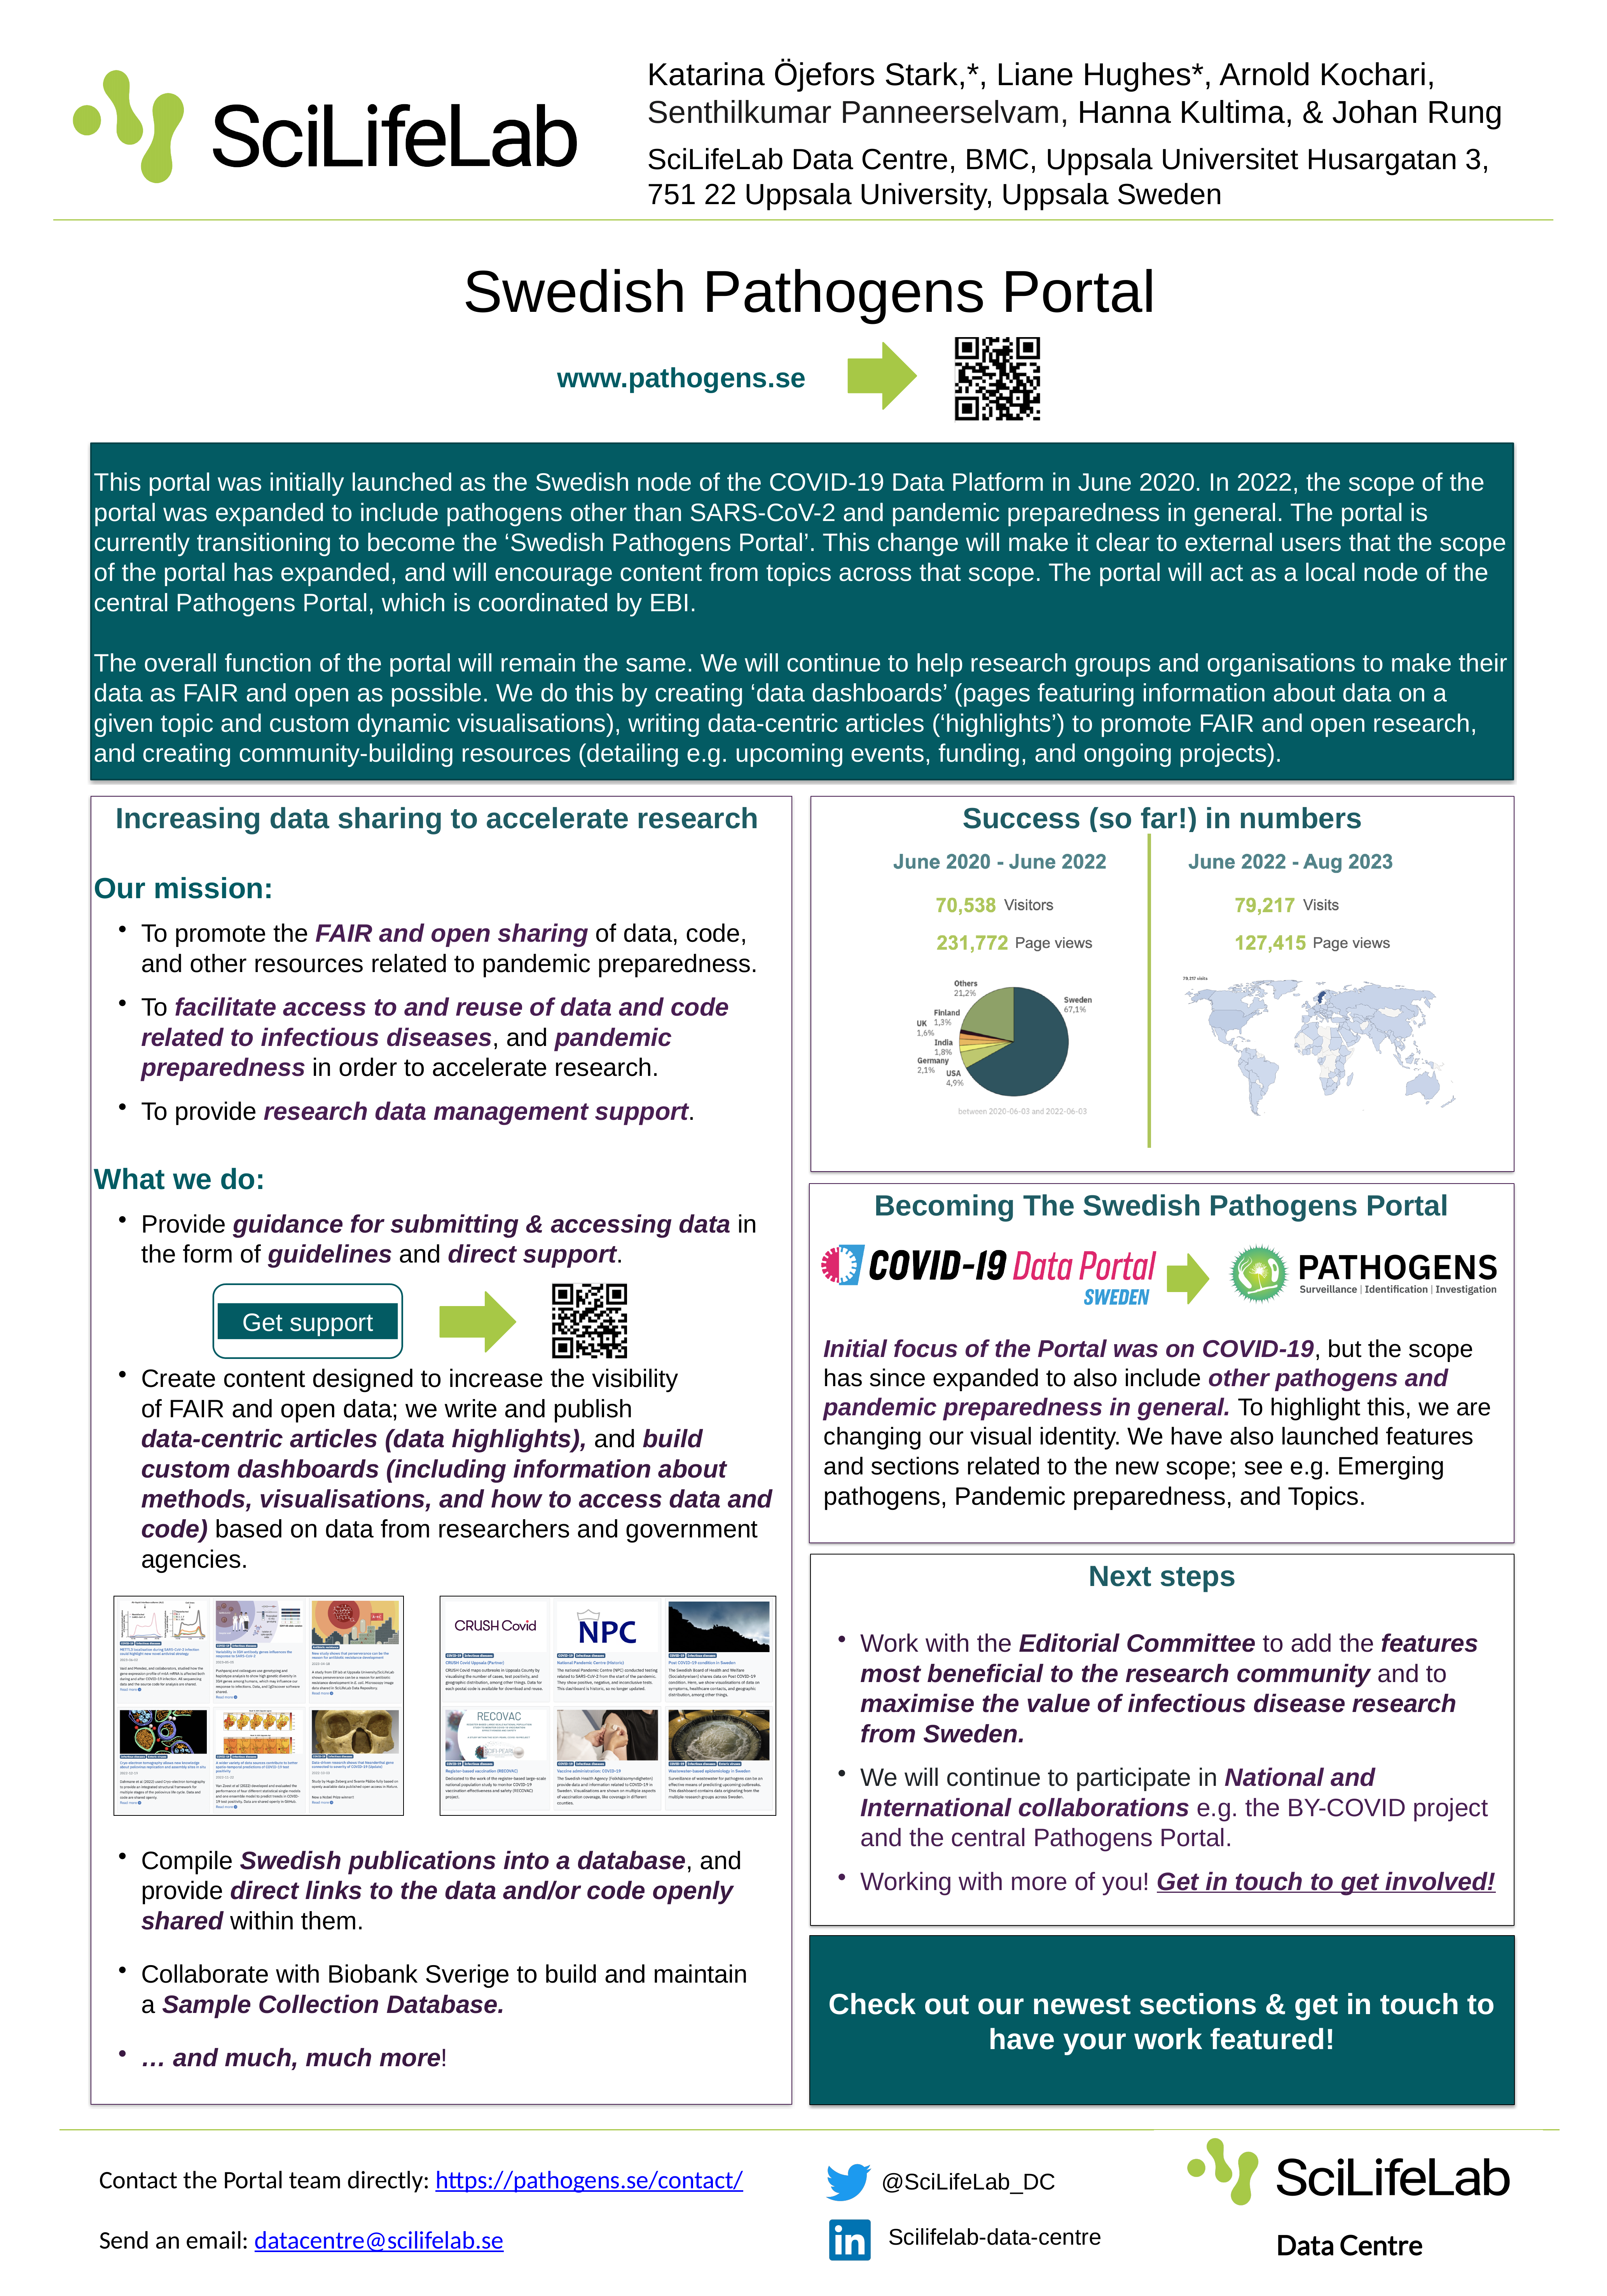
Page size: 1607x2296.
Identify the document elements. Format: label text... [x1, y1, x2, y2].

text_box @SciLifeLab_DC [878, 2164, 1059, 2197]
text_box Next steps Work with the Editorial Committee to add the features most beneficial to the research community and to maximise the value of infectious disease research from Sweden. We will continue to participate in National and International collaborations e.g. the BY-COVID project and the central Pathogens Portal. Working with more of you! Get in touch to get involved! [810, 1554, 1514, 1925]
text_box Contact the Portal team directly: https://pathogens.se/contact/ Send an email: datacentre@scilifelab.se [93, 2160, 769, 2257]
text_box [809, 1183, 1514, 1544]
text_box www.pathogens.se [542, 332, 821, 418]
text_box Increasing data sharing to accelerate research Our mission: To promote the FAIR and open sharing of data, code, and other resources related to pandemic preparedness. To facilitate access to and reuse of data and code related to infectious diseases, and pandemic preparedness in order to accelerate research. To provide research data management support. What we do: Provide guidance for submitting & accessing data in the form of guidelines and direct support. Create content designed to increase the visibility of FAIR and open data; we write and publish data-centric articles (data highlights), and build custom dashboards (including information about methods, visualisations, and how to access data and code) based on data from researchers and government agencies. Compile Swedish publications into a database, and provide direct links to the data and/or code openly shared within them. Collaborate with Biobank Sverige to build and maintain a Sample Collection Database. … and much, much more! [91, 796, 792, 2105]
picture [552, 1283, 627, 1359]
picture [440, 1596, 776, 1815]
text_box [213, 1284, 403, 1358]
picture [114, 1596, 403, 1815]
text_box [20, 2153, 753, 2288]
text_box Check out our newest sections & get in touch to have your work featured! [809, 1936, 1514, 2105]
text_box [848, 343, 917, 409]
text_box Katarina Öjefors Stark,*, Liane Hughes*, Arnold Kochari, Senthilkumar Panneerselvam, Hanna Kultima, & Johan Rung k SciLifeLab Data Centre, BMC, Uppsala Universitet Husargatan 3, 751 22 Uppsala University, Uppsala Sweden [645, 51, 1513, 213]
picture [70, 67, 580, 186]
text_box Scilifelab-data-centre [885, 2219, 1105, 2253]
text_box [1154, 2130, 1542, 2292]
picture [1185, 2136, 1512, 2261]
picture [825, 2163, 872, 2202]
text_box Success (so far!) in numbers [811, 796, 1514, 1172]
picture [821, 1245, 1156, 1305]
picture [829, 2219, 871, 2261]
text_box This portal was initially launched as the Swedish node of the COVID-19 Data Platform in June 2020. In 2022, the scope of the portal was expanded to include pathogens other than SARS-CoV-2 and pandemic preparedness in general. The portal is currently transitioning to become the ‘Swedish Pathogens Portal’. This change will make it clear to external users that the scope of the portal has expanded, and will encourage content from topics across that scope. The portal will act as a local node of the central Pathogens Portal, which is coordinated by EBI. The overall function of the portal will remain the same. We will continue to help research groups and organisations to make their data as FAIR and open as possible. We do this by creating ‘data dashboards’ (pages featuring information about data on a given topic and custom dynamic visualisations), writing data-centric articles (‘highlights’) to promote FAIR and open research, and creating community-building resources (detailing e.g. upcoming events, funding, and ongoing projects). [91, 443, 1513, 780]
picture [885, 832, 1463, 1154]
picture [955, 337, 1040, 423]
text_box [440, 1292, 516, 1352]
text_box Swedish Pathogens Portal [195, 179, 1425, 376]
